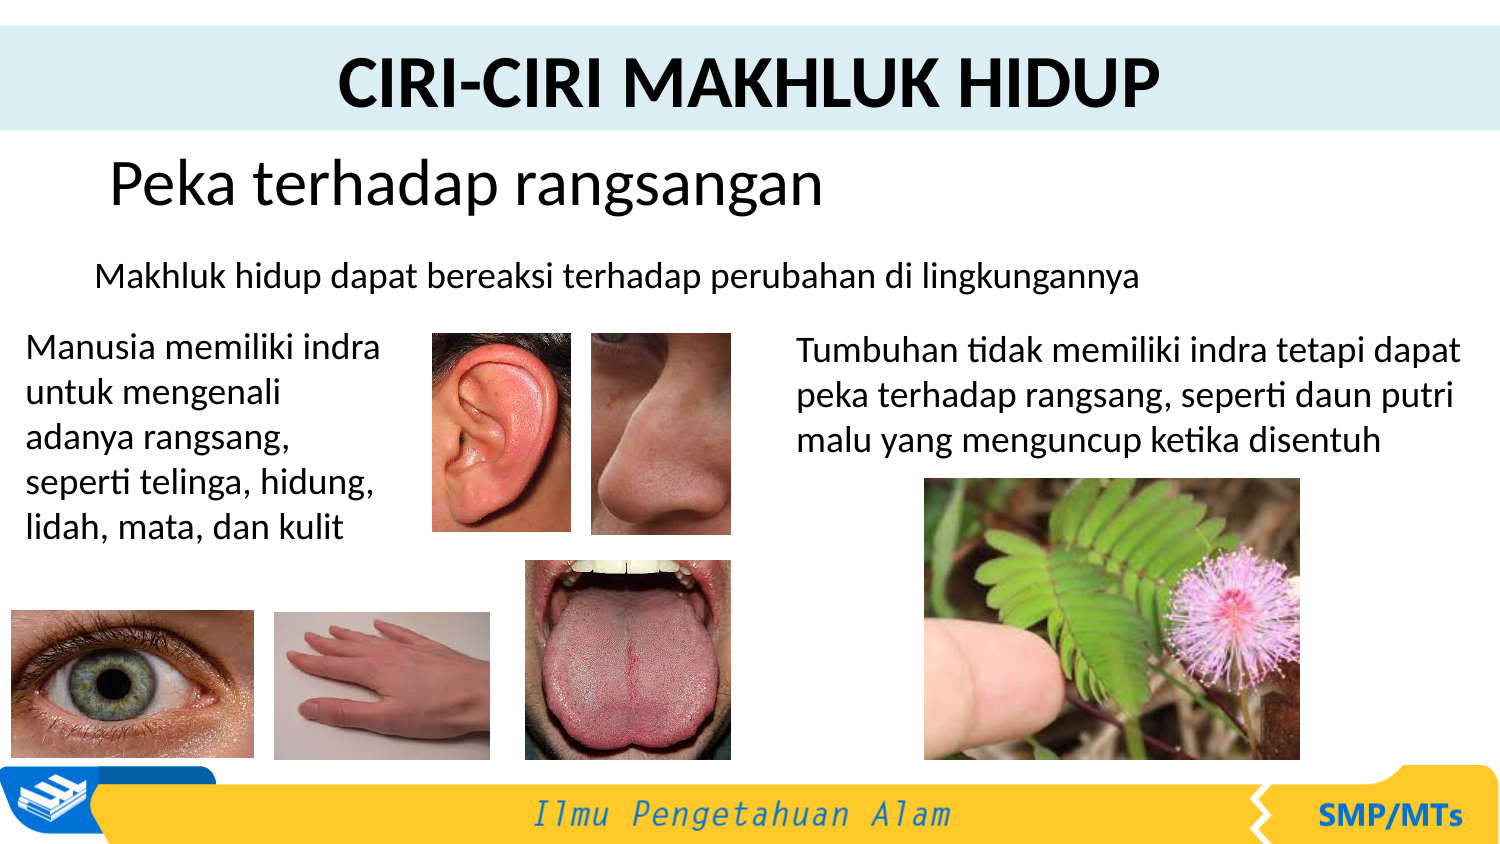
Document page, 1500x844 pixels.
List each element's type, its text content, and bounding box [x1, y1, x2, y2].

picture [924, 478, 1301, 760]
text_box Tumbuhan tidak memiliki indra tetapi dapat peka terhadap rangsang, seperti daun putri malu yang menguncup ketika disentuh [772, 324, 1500, 462]
text_box Makhluk hidup dapat bereaksi terhadap perubahan di lingkungannya [72, 225, 1415, 322]
picture [591, 333, 731, 535]
text_box Peka terhadap rangsangan [94, 131, 841, 227]
text_box Manusia memiliki indra untuk mengenali adanya rangsang, seperti telinga, hidung, lidah, mata, dan kulit [0, 324, 415, 546]
text_box CIRI-CIRI MAKHLUK HIDUP [0, 25, 1500, 131]
picture [11, 610, 255, 759]
picture [0, 765, 1499, 844]
picture [274, 611, 491, 760]
picture [524, 560, 731, 760]
picture [431, 333, 571, 532]
